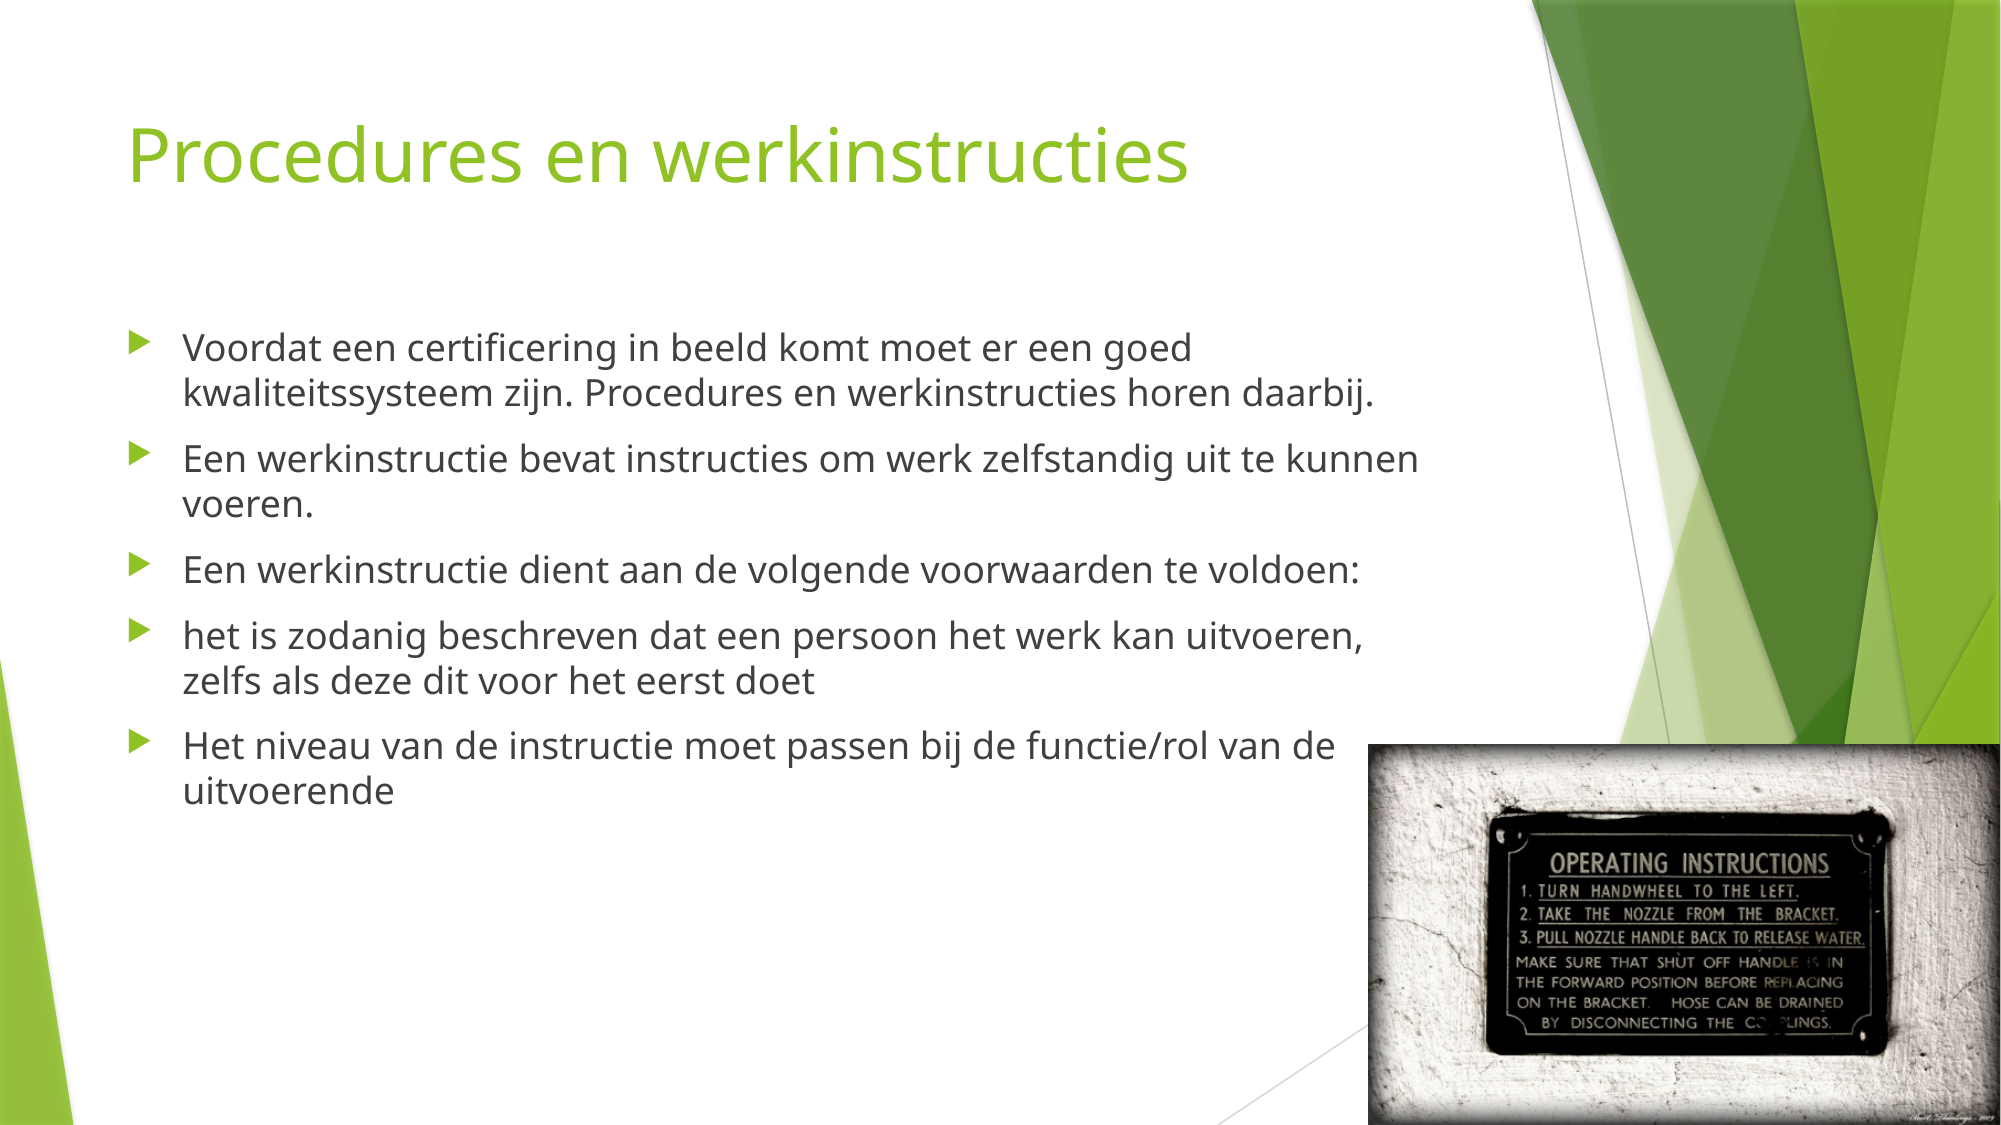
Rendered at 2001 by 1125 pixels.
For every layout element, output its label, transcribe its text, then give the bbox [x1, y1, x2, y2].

list Voordat een certificering in beeld komt moet er een goed kwaliteitssysteem zijn. Procedures en werkinstructies horen daarbij. Een werkinstructie bevat instructies om werk zelfstandig uit te kunnen voeren. Een werkinstructie dient aan de volgende voorwaarden te voldoen: het is zodanig beschreven dat een persoon het werk kan uitvoeren, zelfs als deze dit voor het eerst doet Het niveau van de instructie moet passen bij de functie/rol van de uitvoerende [111, 316, 1522, 1055]
title Procedures en werkinstructies [111, 99, 1522, 316]
picture [1367, 743, 2000, 1125]
